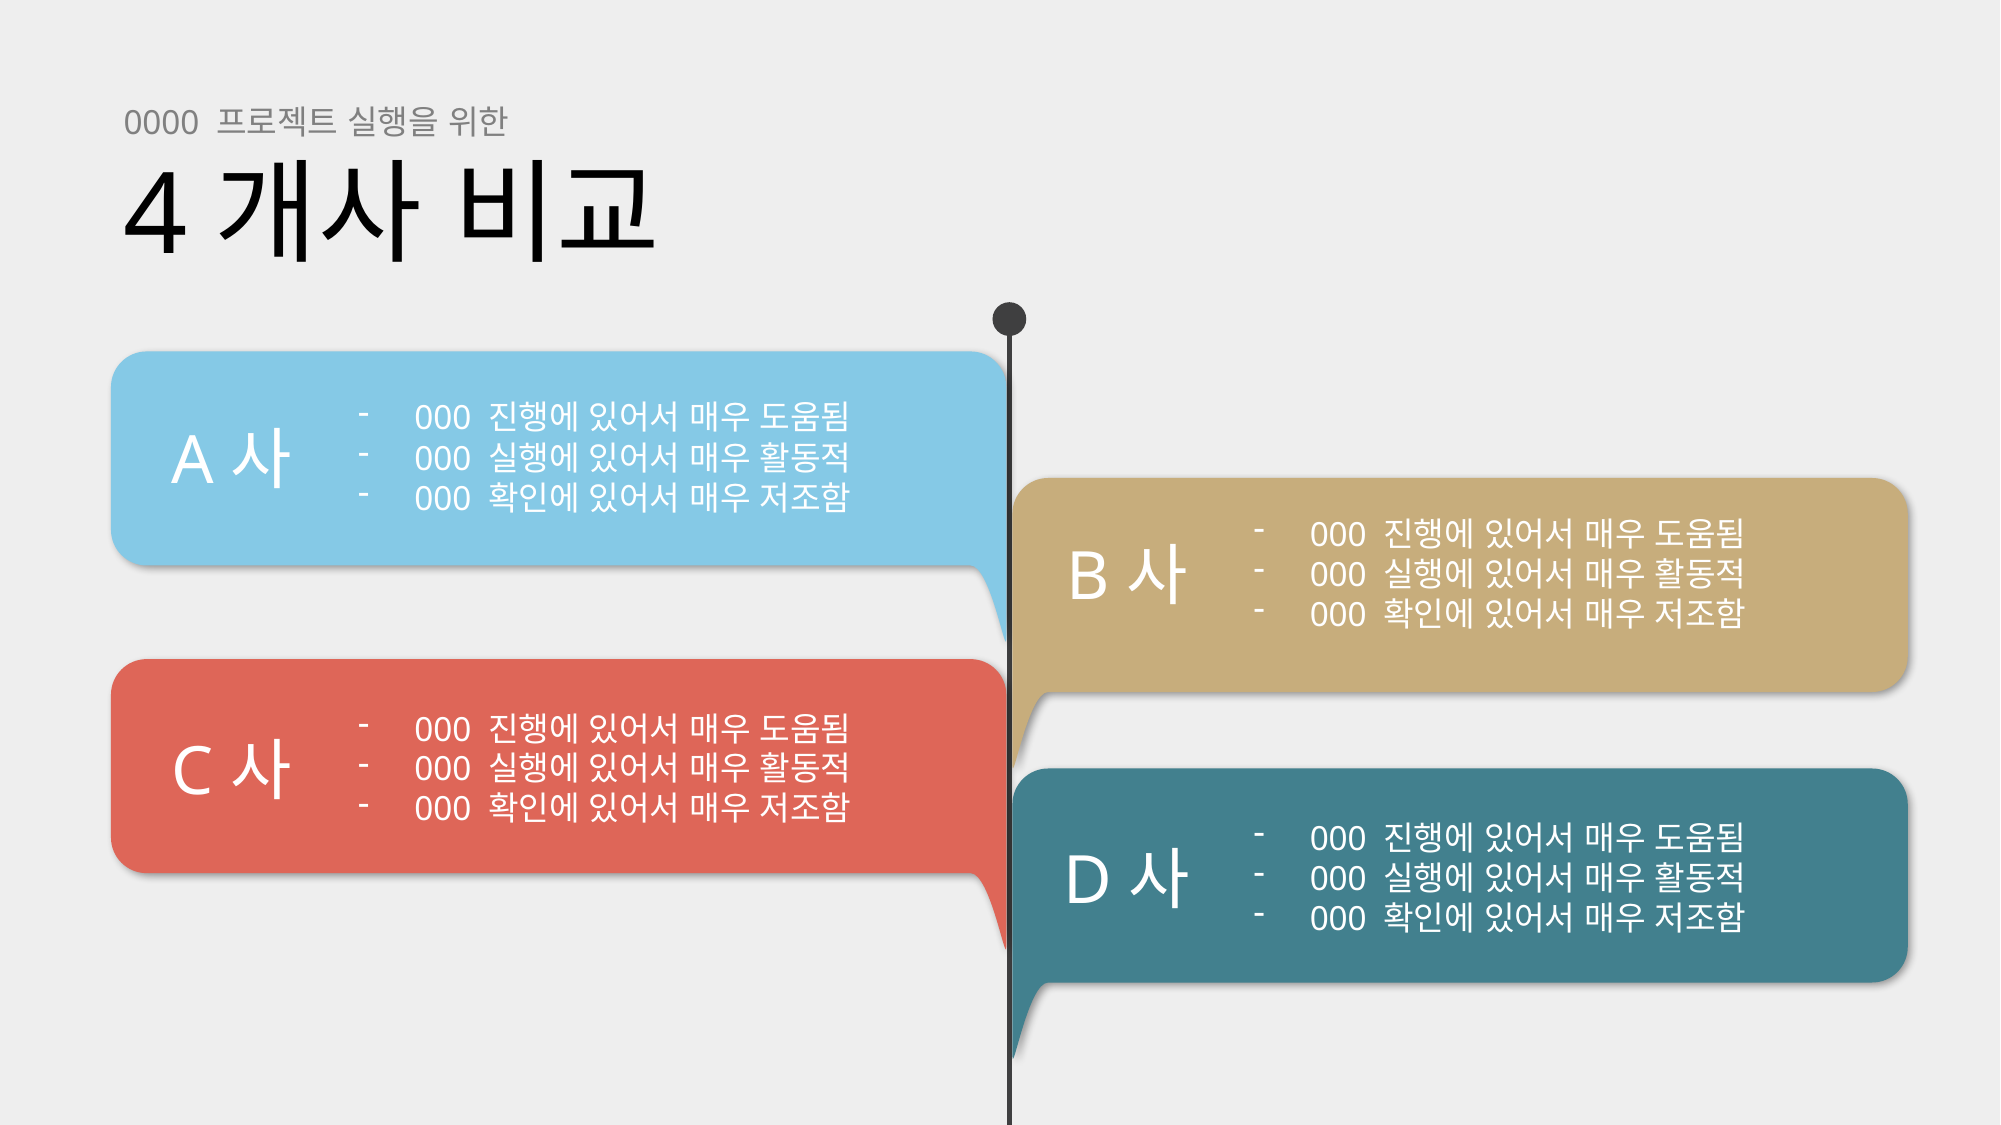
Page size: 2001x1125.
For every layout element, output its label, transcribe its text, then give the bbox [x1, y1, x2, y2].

text_box D사 [1049, 829, 1205, 925]
text_box 000 진행에 있어서 매우 도움됨 000 실행에 있어서 매우 활동적 000 확인에 있어서 매우 저조함 [343, 389, 867, 524]
text_box A사 [156, 409, 307, 505]
text_box [109, 658, 1008, 951]
text_box B사 [1051, 525, 1203, 621]
text_box 000 진행에 있어서 매우 도움됨 000 실행에 있어서 매우 활동적 000 확인에 있어서 매우 저조함 [1238, 809, 1762, 944]
text_box [109, 350, 1008, 643]
text_box [1011, 767, 1909, 1060]
text_box 000 진행에 있어서 매우 도움됨 000 실행에 있어서 매우 활동적 000 확인에 있어서 매우 저조함 [1238, 505, 1762, 641]
text_box 0000 프로젝트 실행을 위한 4개사 비교 [108, 93, 676, 284]
text_box 000 진행에 있어서 매우 도움됨 000 실행에 있어서 매우 활동적 000 확인에 있어서 매우 저조함 [343, 700, 867, 835]
text_box [991, 301, 1028, 337]
text_box C사 [157, 720, 307, 816]
text_box [1011, 476, 1909, 770]
